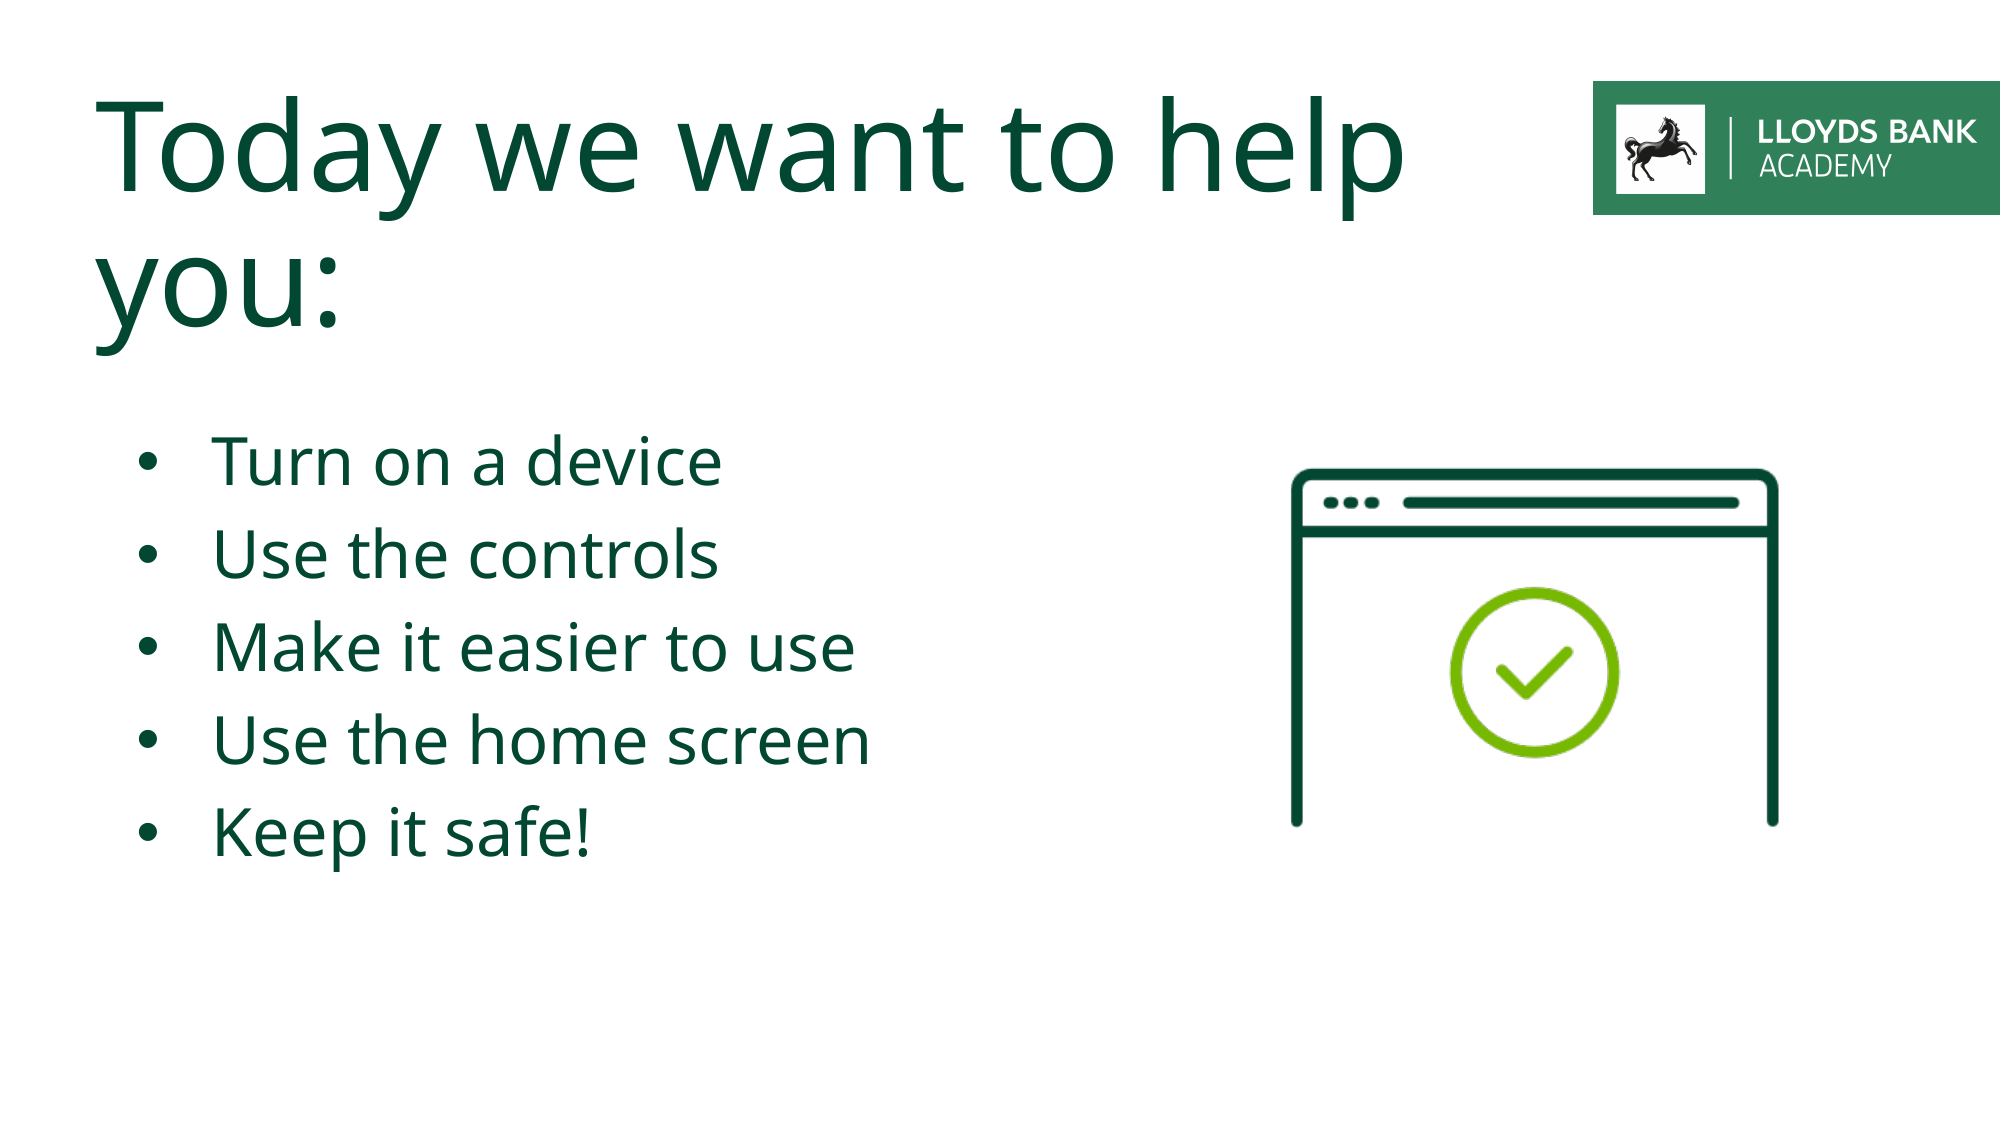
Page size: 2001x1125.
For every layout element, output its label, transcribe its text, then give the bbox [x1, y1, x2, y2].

list Today we want to help you: [80, 75, 1538, 221]
list Turn on a device Use the controls Make it easier to use Use the home screen Keep it safe! [121, 328, 1170, 972]
picture [1214, 328, 1856, 972]
picture [1593, 81, 2000, 215]
